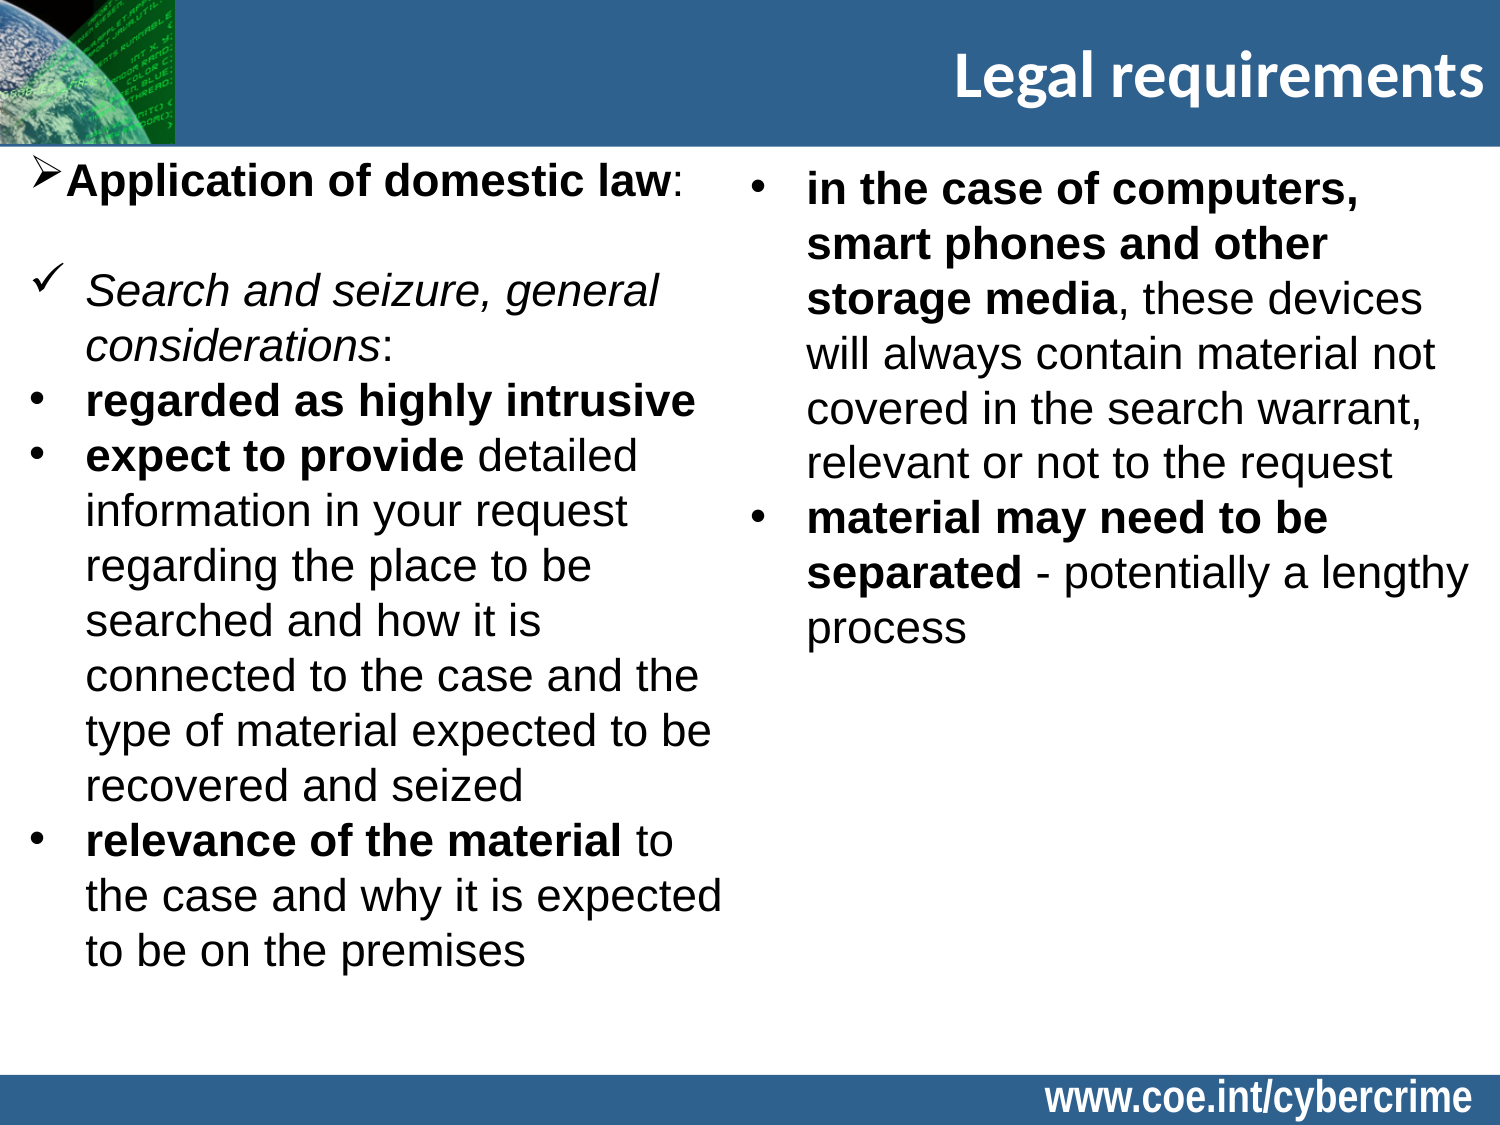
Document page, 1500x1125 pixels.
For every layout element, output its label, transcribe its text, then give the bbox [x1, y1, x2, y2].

text_box in the case of computers, smart phones and other storage media, these devices will always contain material not covered in the search warrant, relevant or not to the request material may need to be separated - potentially a lengthy process [735, 150, 1486, 661]
text_box www.coe.int/cybercrime [1030, 1059, 1500, 1125]
text_box [0, 1073, 1030, 1125]
picture [0, 0, 175, 144]
text_box Application of domestic law: Search and seizure, general considerations: regarded as highly intrusive expect to provide detailed information in your request regarding the place to be searched and how it is connected to the case and the type of material expected to be recovered and seized relevance of the material to the case and why it is expected to be on the premises [14, 143, 765, 1038]
text_box Legal requirements [179, 0, 1500, 149]
